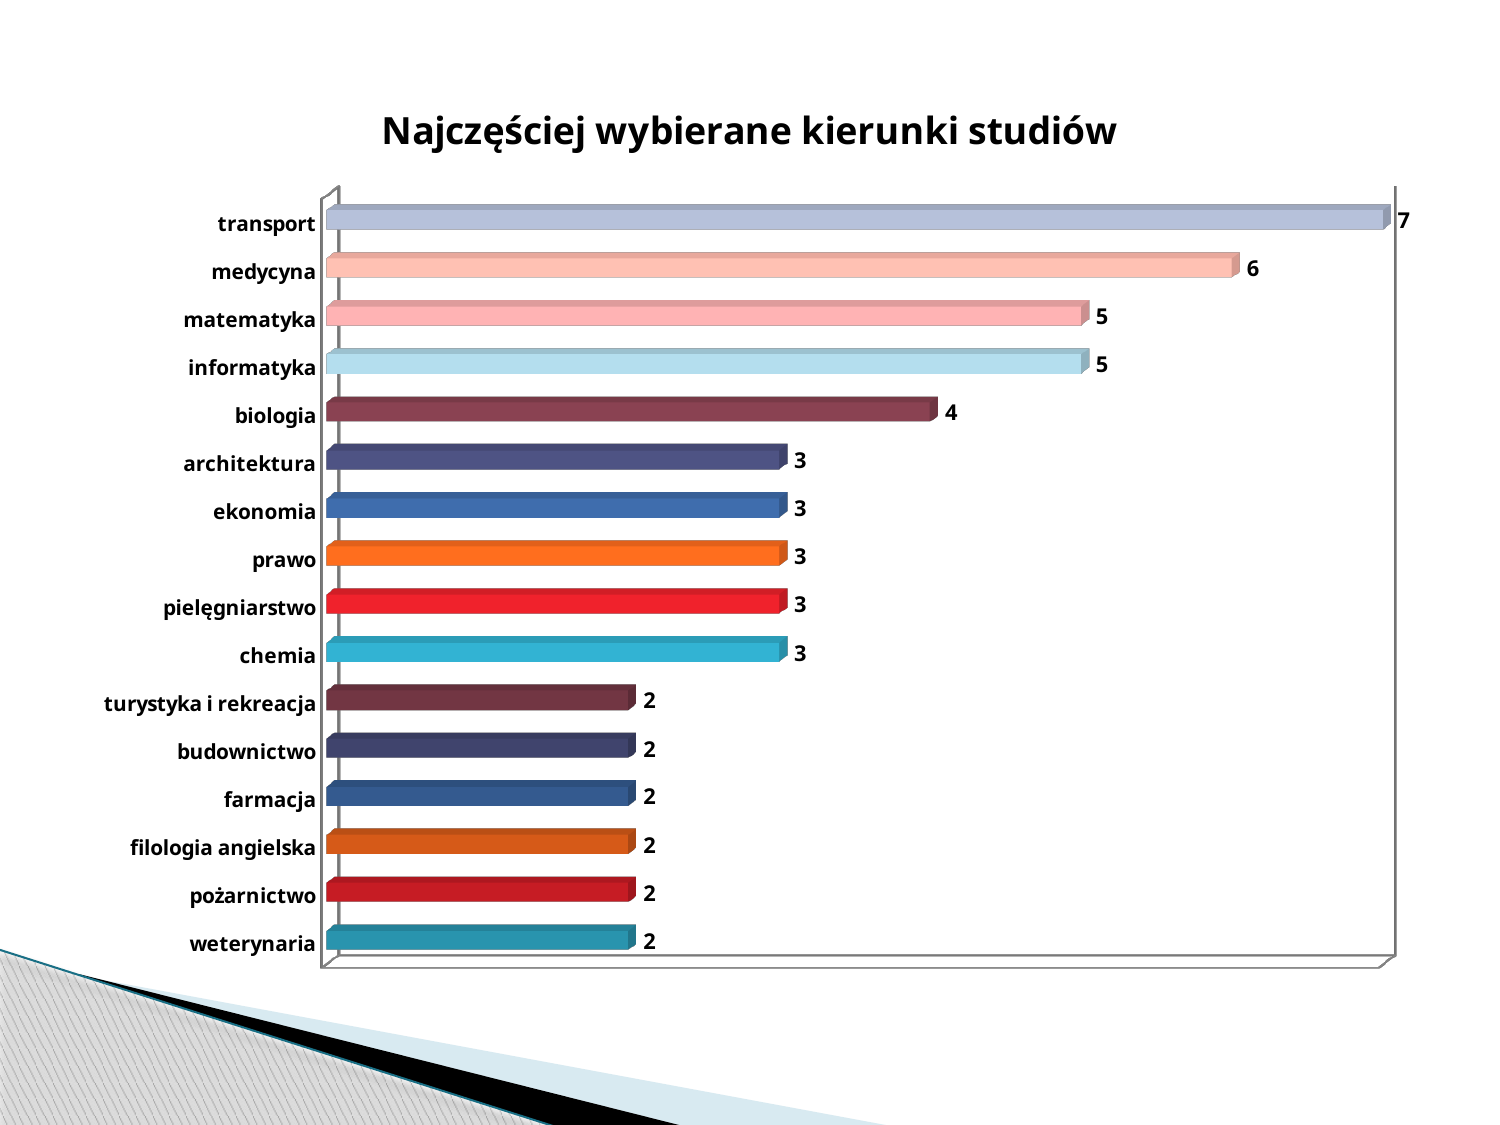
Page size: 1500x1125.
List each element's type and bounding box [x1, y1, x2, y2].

chart [76, 66, 1424, 988]
